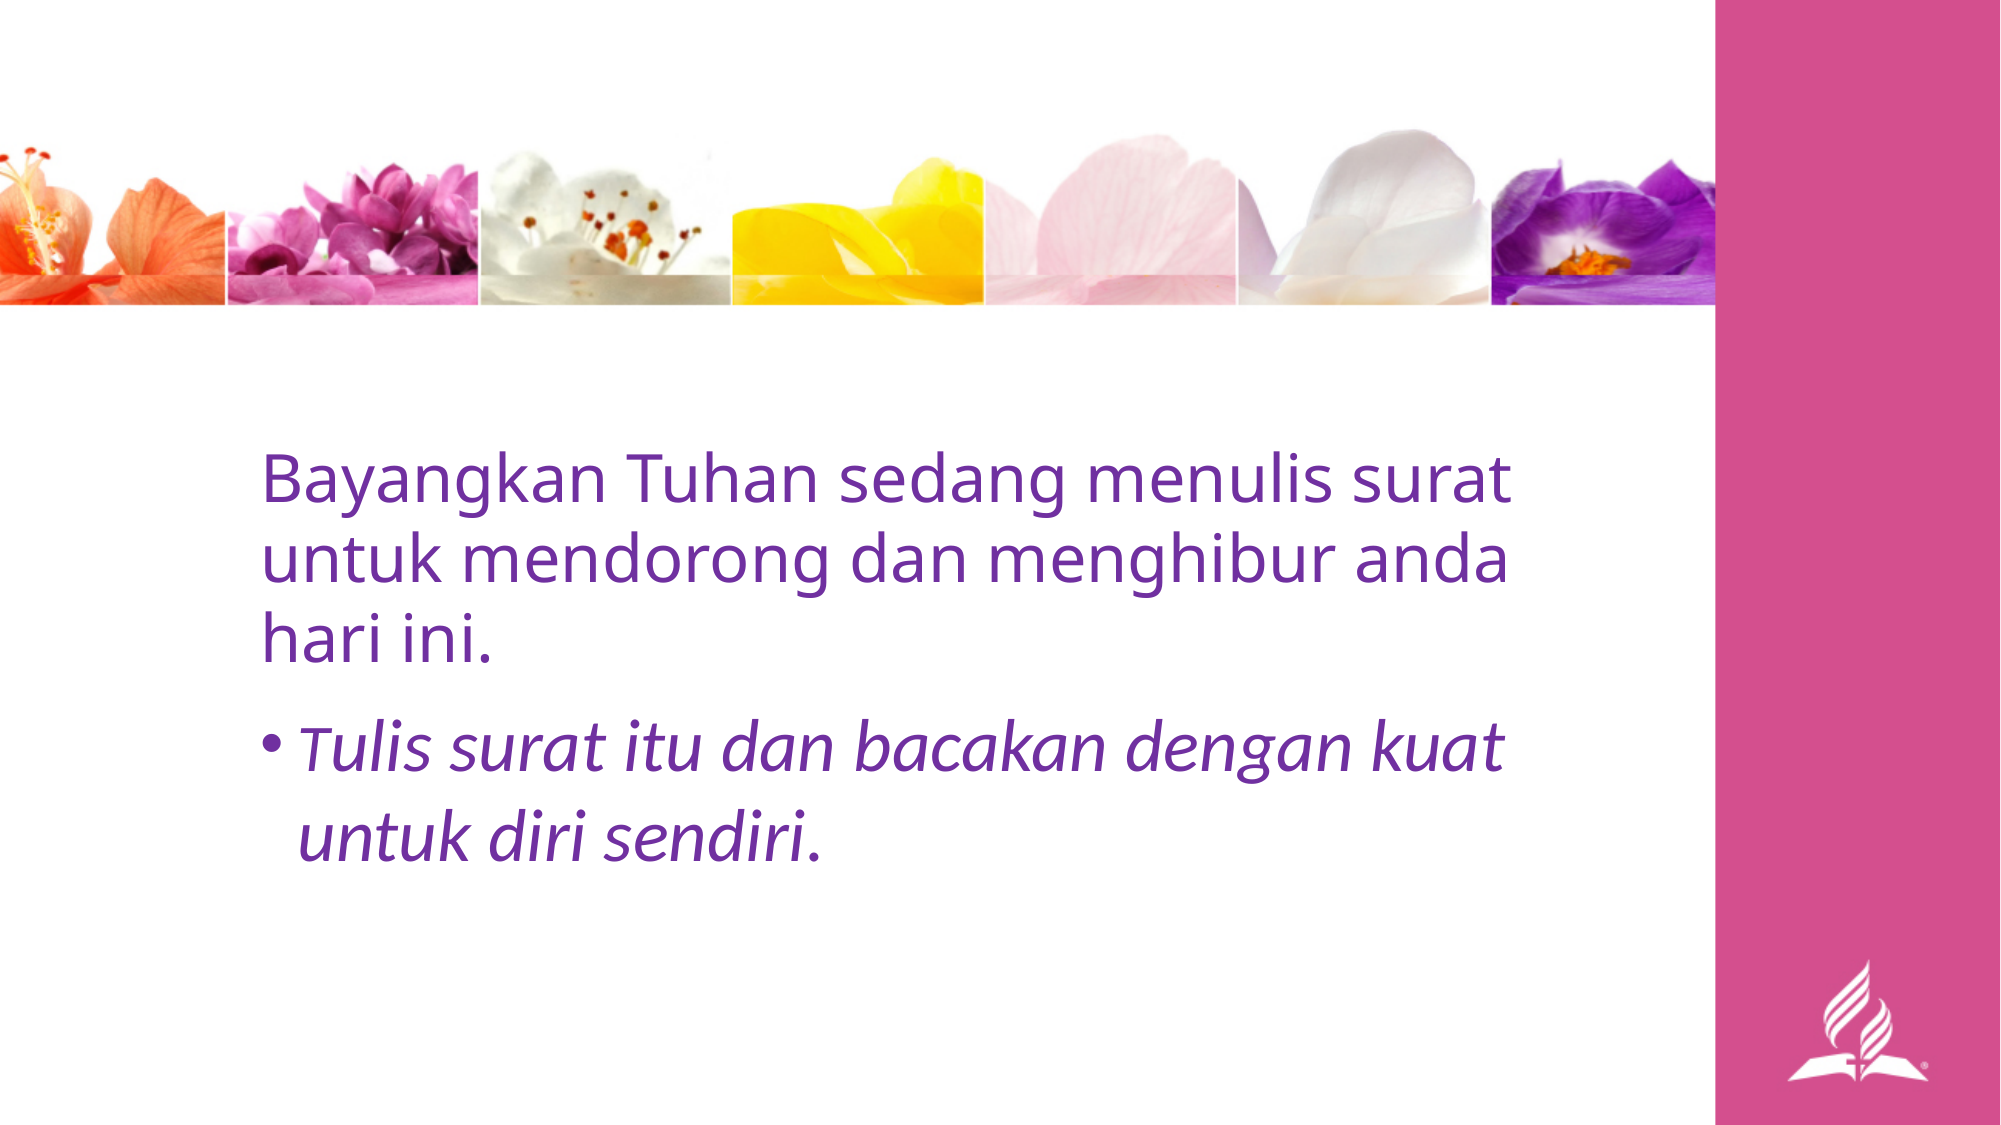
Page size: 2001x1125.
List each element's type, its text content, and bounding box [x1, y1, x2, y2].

list Bayangkan Tuhan sedang menulis surat untuk mendorong dan menghibur anda hari ini. Tulis surat itu dan bacakan dengan kuat untuk diri sendiri. [245, 428, 1623, 917]
picture [0, 0, 2001, 1125]
